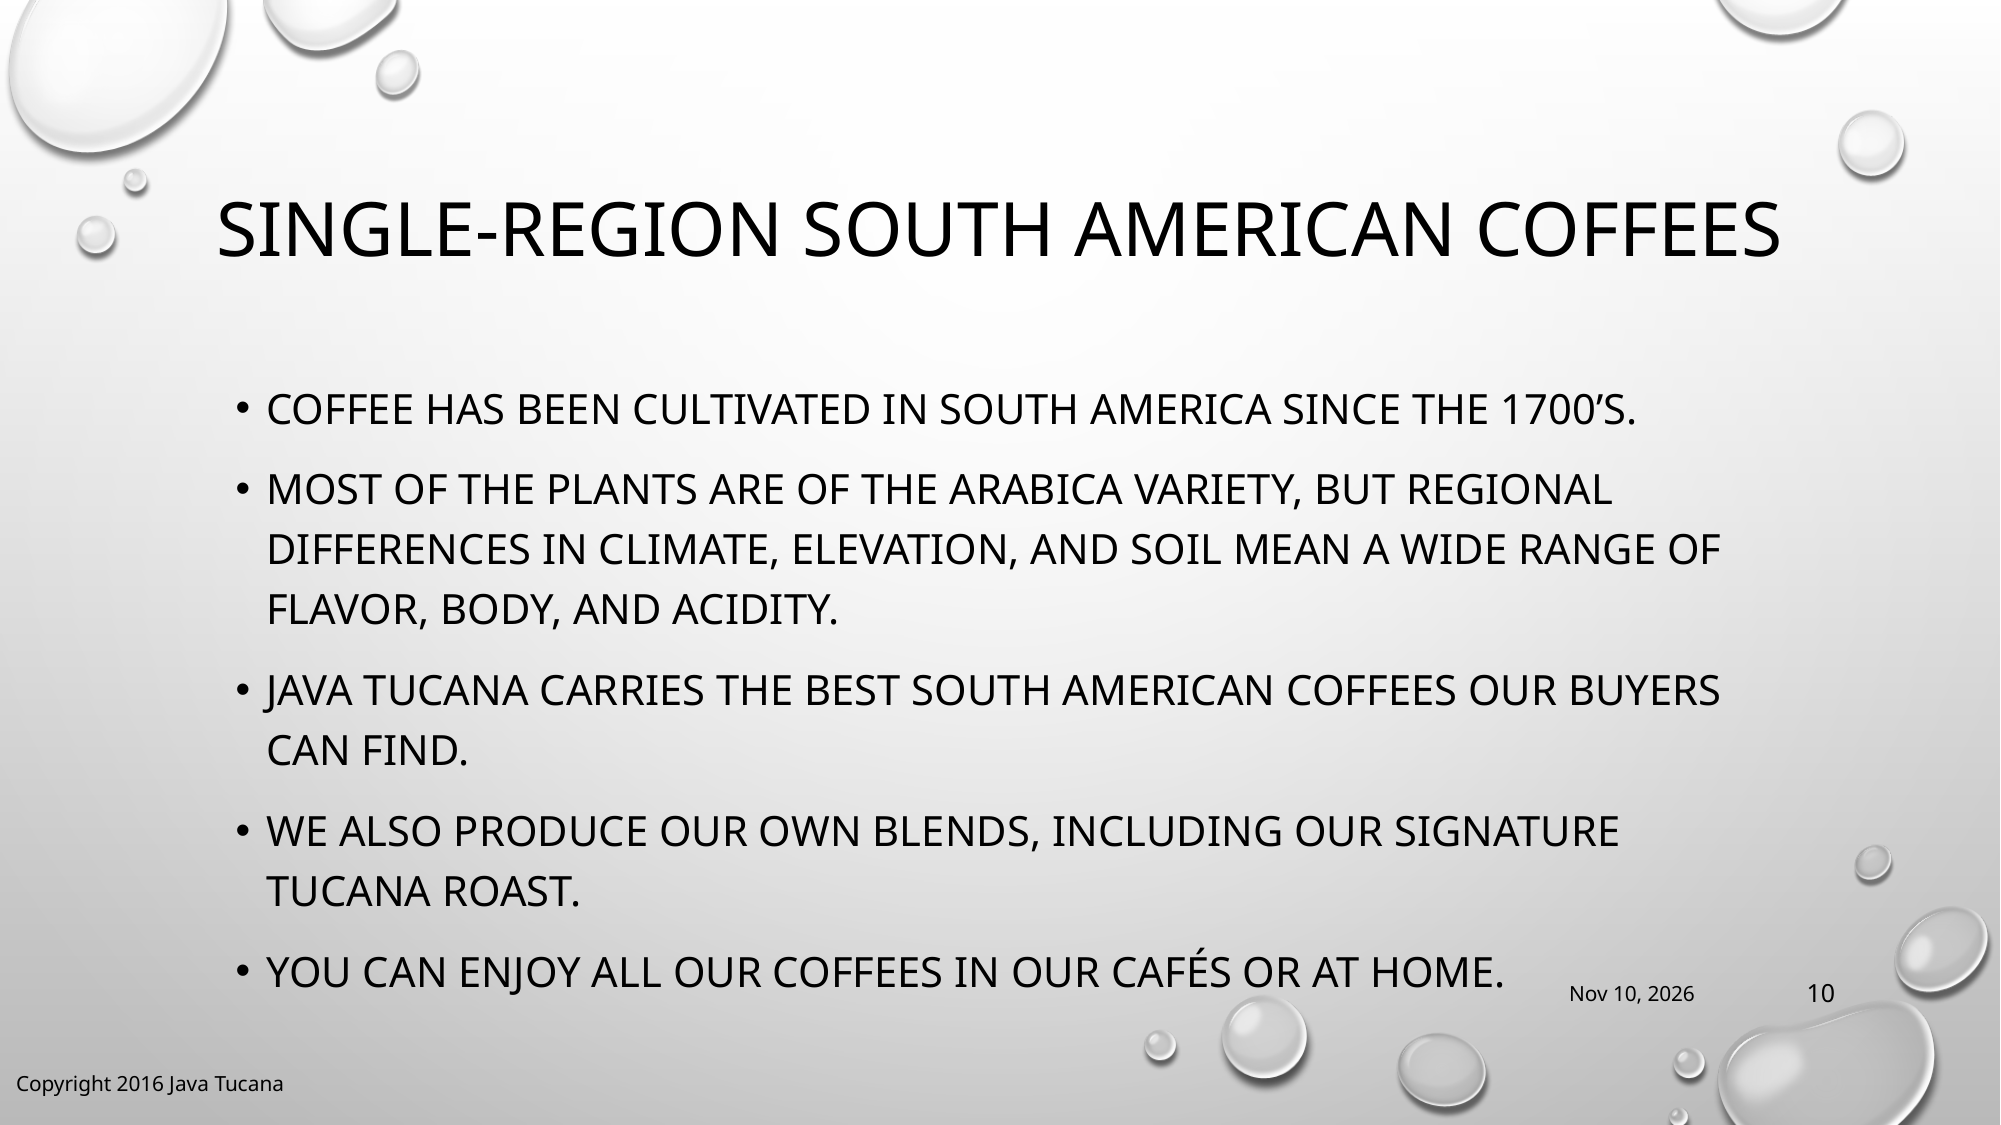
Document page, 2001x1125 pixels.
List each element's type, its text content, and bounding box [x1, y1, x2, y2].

footer Copyright 2016 Java Tucana [1, 1055, 1096, 1116]
slide_number 10 [1724, 965, 1851, 1025]
slide_number 9-Feb-16 [1259, 965, 1710, 1025]
title Single-region South American coffees [149, 101, 1851, 364]
picture [0, 0, 2000, 1125]
list Coffee has been cultivated in South America since the 1700’s. Most of the plants are of the Arabica variety, but regional differences in climate, elevation, and soil mean a wide range of flavor, body, and acidity. Java Tucana carries the best South American coffees our buyers can find. We also produce our own blends, including our signature Tucana Roast. You can enjoy all our coffees in our cafés or at home. [220, 364, 1790, 1025]
